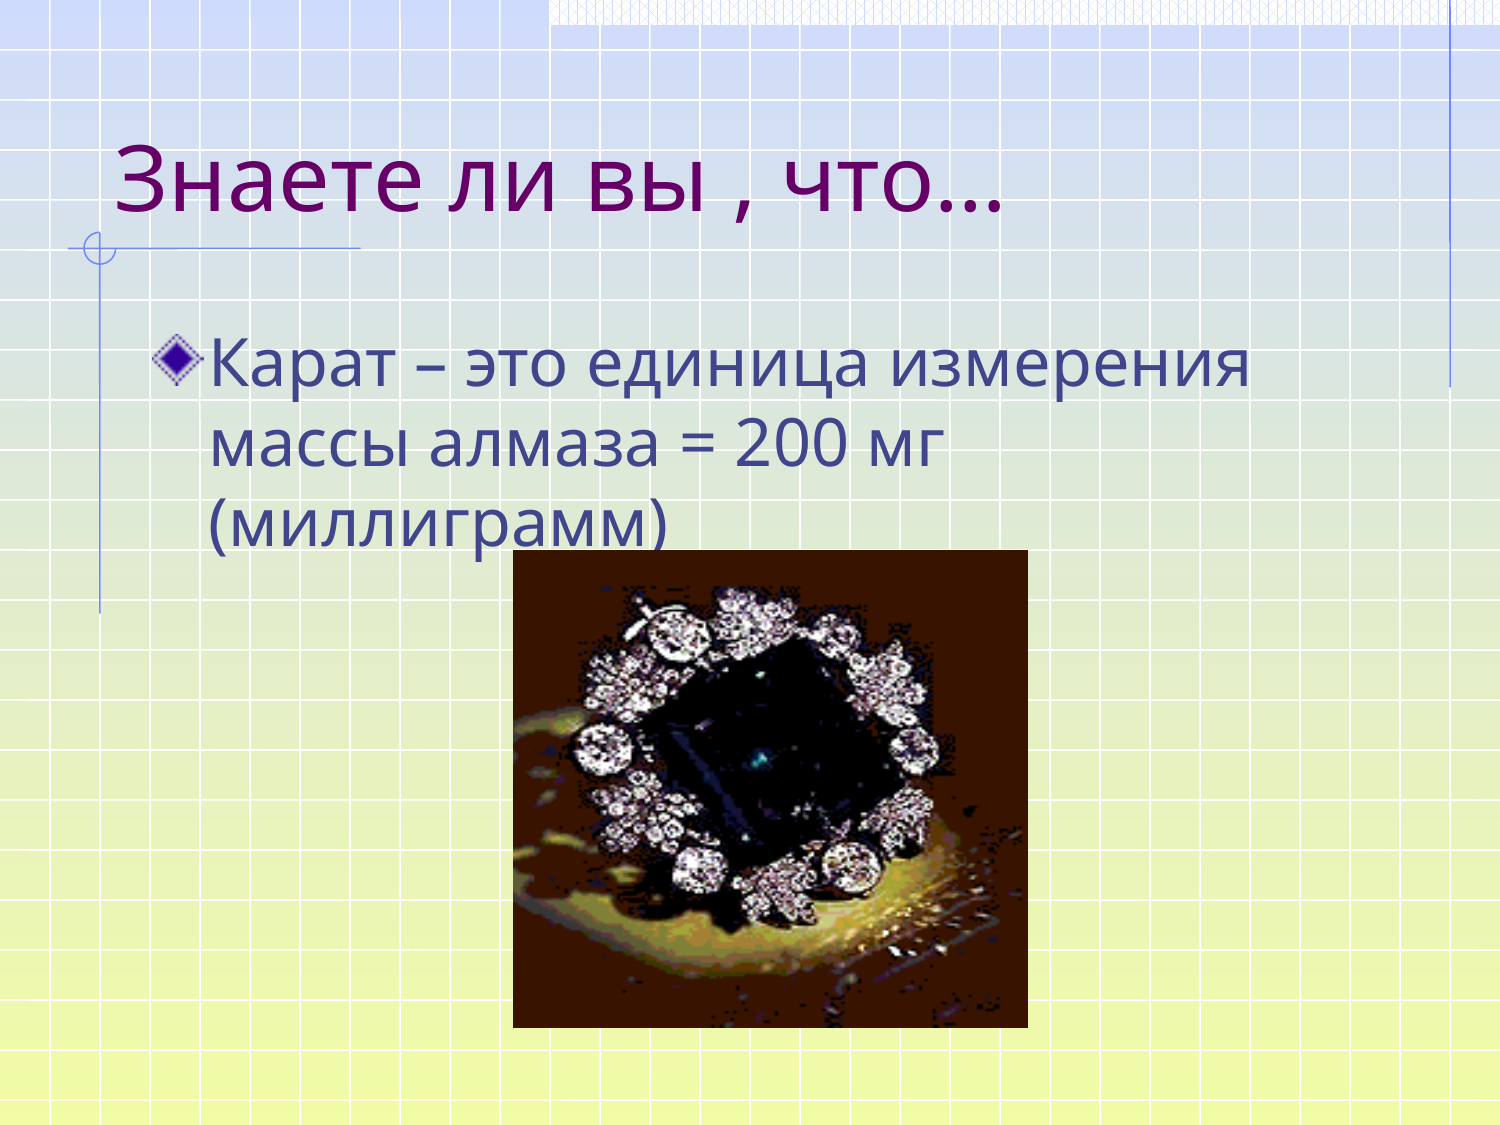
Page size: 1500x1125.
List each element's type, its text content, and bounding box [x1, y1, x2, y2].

title Знаете ли вы , что… [99, 49, 1376, 238]
list Карат – это единица измерения массы алмаза = 200 мг (миллиграмм) [137, 312, 1413, 988]
picture [152, 334, 204, 386]
picture [513, 550, 1028, 1028]
